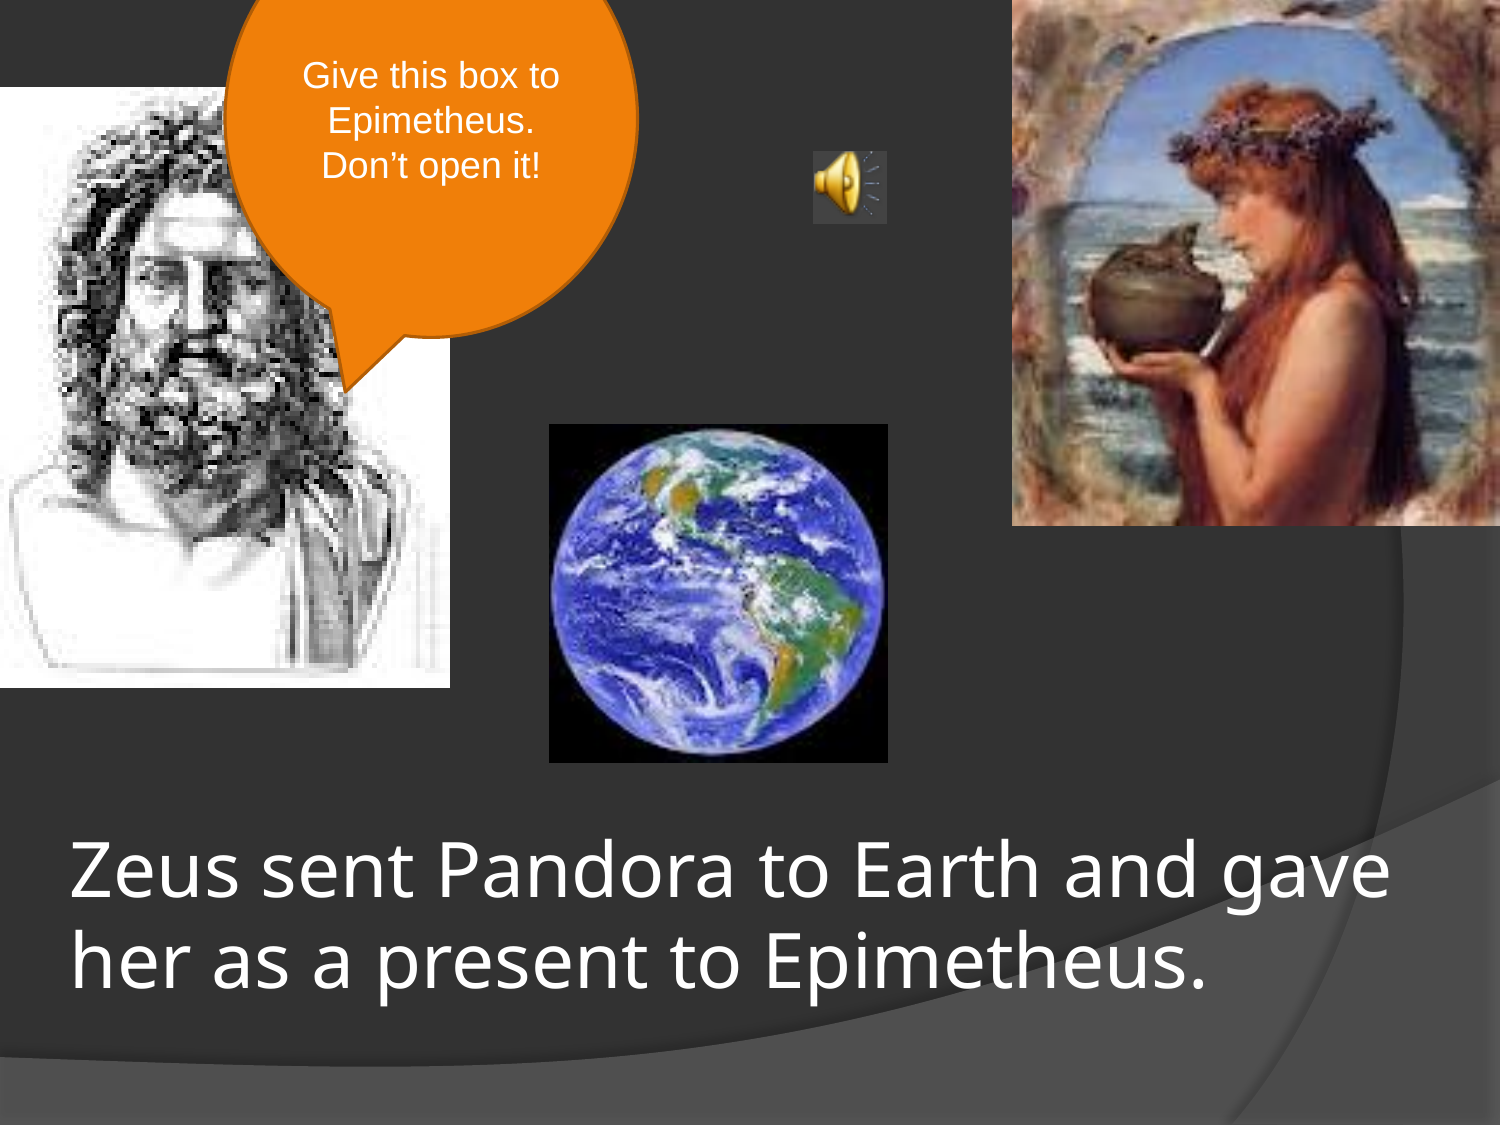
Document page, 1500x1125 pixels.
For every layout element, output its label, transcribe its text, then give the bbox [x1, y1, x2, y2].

picture [812, 149, 888, 226]
title Zeus sent Pandora to Earth and gave her as a present to Epimetheus. [62, 800, 1413, 1025]
picture [549, 424, 888, 763]
text_box Give this box to Epimetheus. Don’t open it! [227, 0, 640, 337]
picture [0, 87, 451, 688]
picture [1012, 0, 1500, 527]
